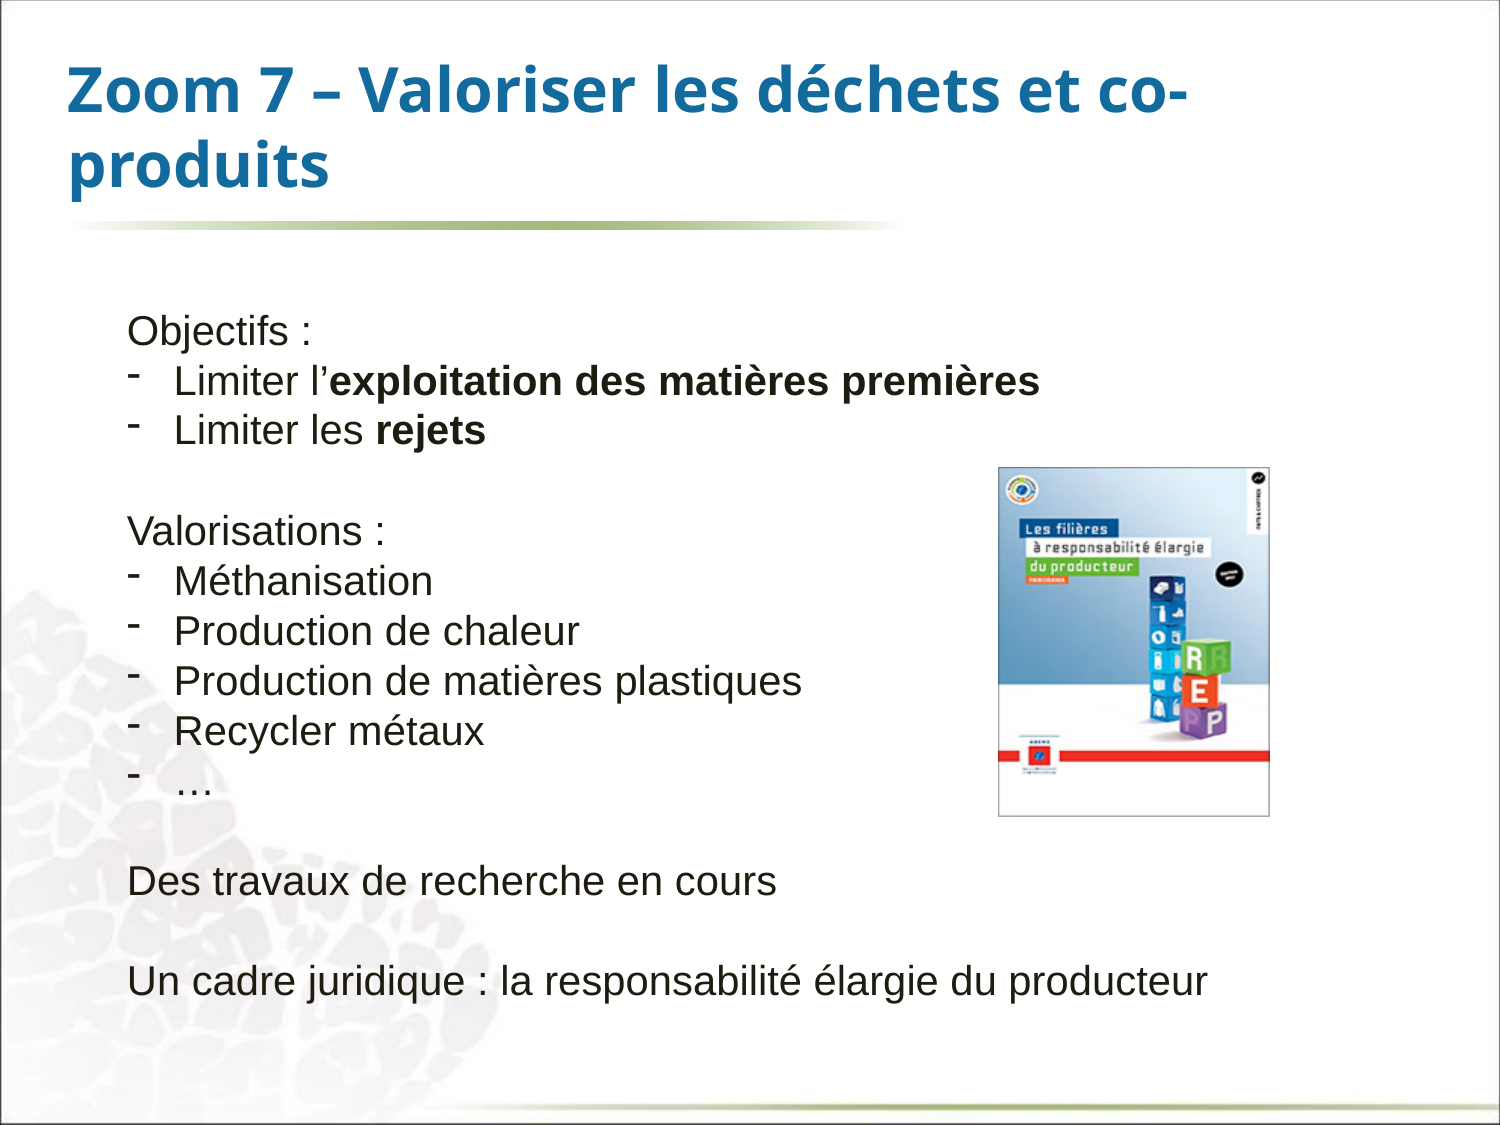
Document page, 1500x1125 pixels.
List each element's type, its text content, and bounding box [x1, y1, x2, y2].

text_box Objectifs : Limiter l’exploitation des matières premières Limiter les rejets Valorisations : Méthanisation Production de chaleur Production de matières plastiques Recycler métaux … Des travaux de recherche en cours Un cadre juridique : la responsabilité élargie du producteur [112, 295, 1435, 1011]
text_box Zoom 7 – Valoriser les déchets et co-produits [53, 42, 1436, 208]
picture [0, 0, 1500, 1125]
